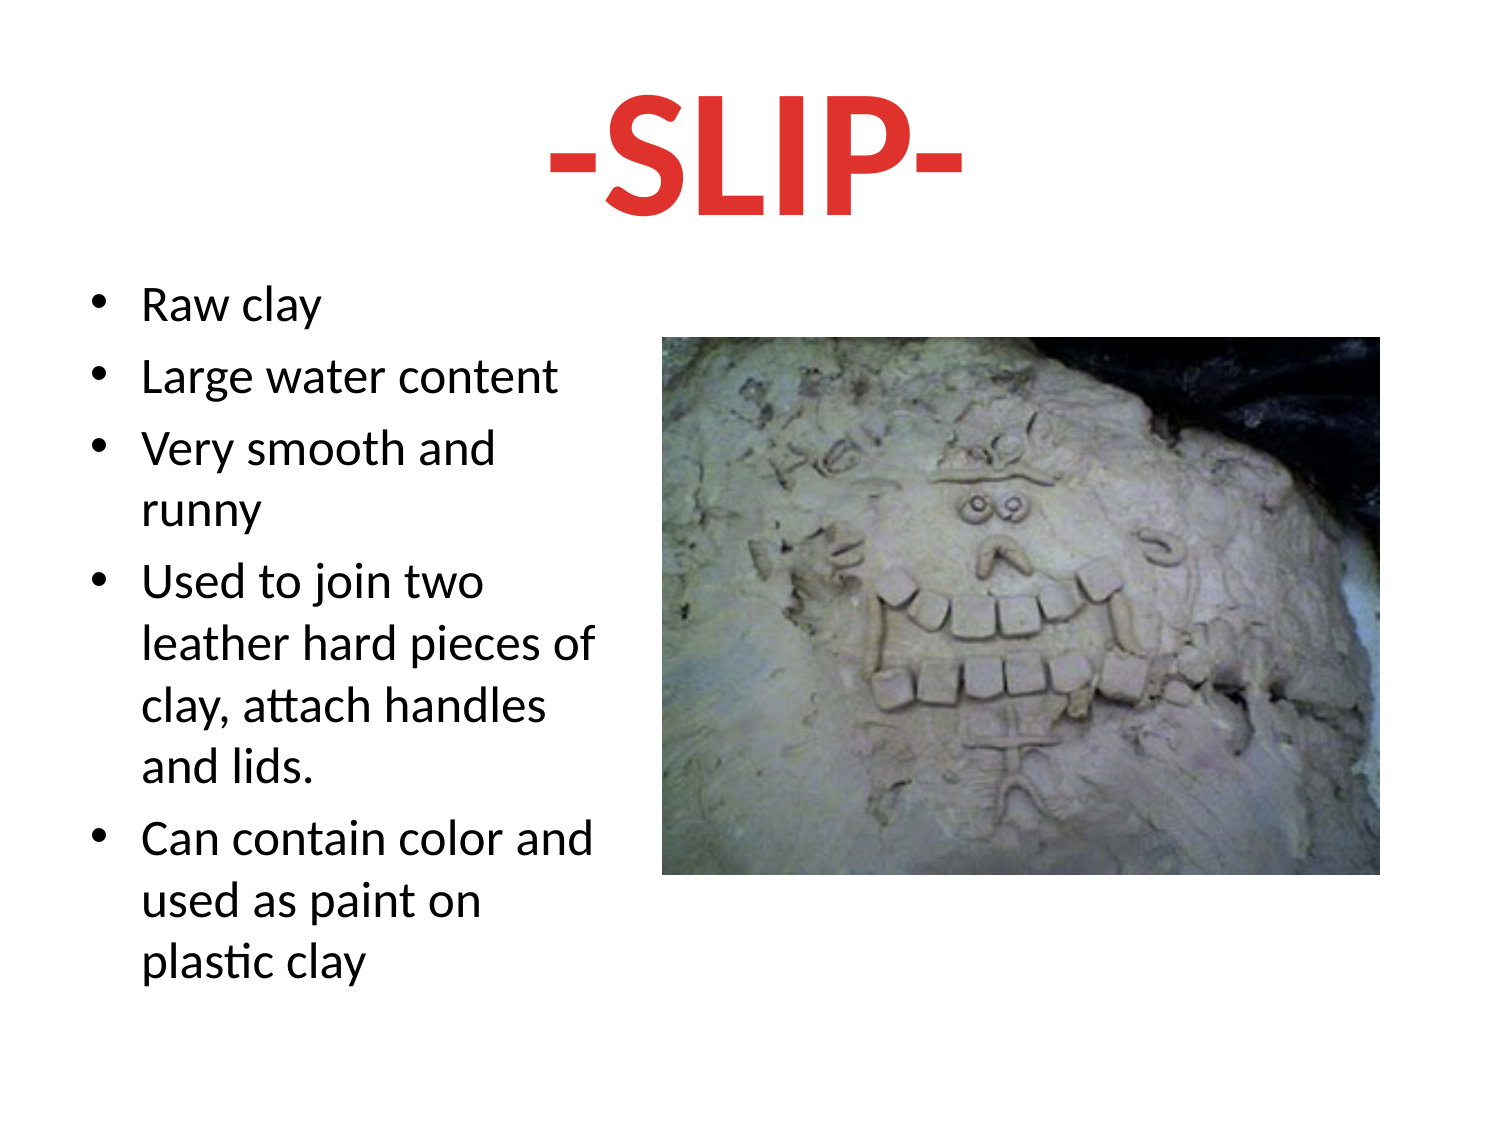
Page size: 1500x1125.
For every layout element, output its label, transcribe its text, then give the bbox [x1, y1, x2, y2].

text_box -SLIP- [530, 24, 984, 260]
list Raw clay Large water content Very smooth and runny Used to join two leather hard pieces of clay, attach handles and lids. Can contain color and used as paint on plastic clay [75, 262, 638, 1005]
picture [662, 337, 1380, 876]
